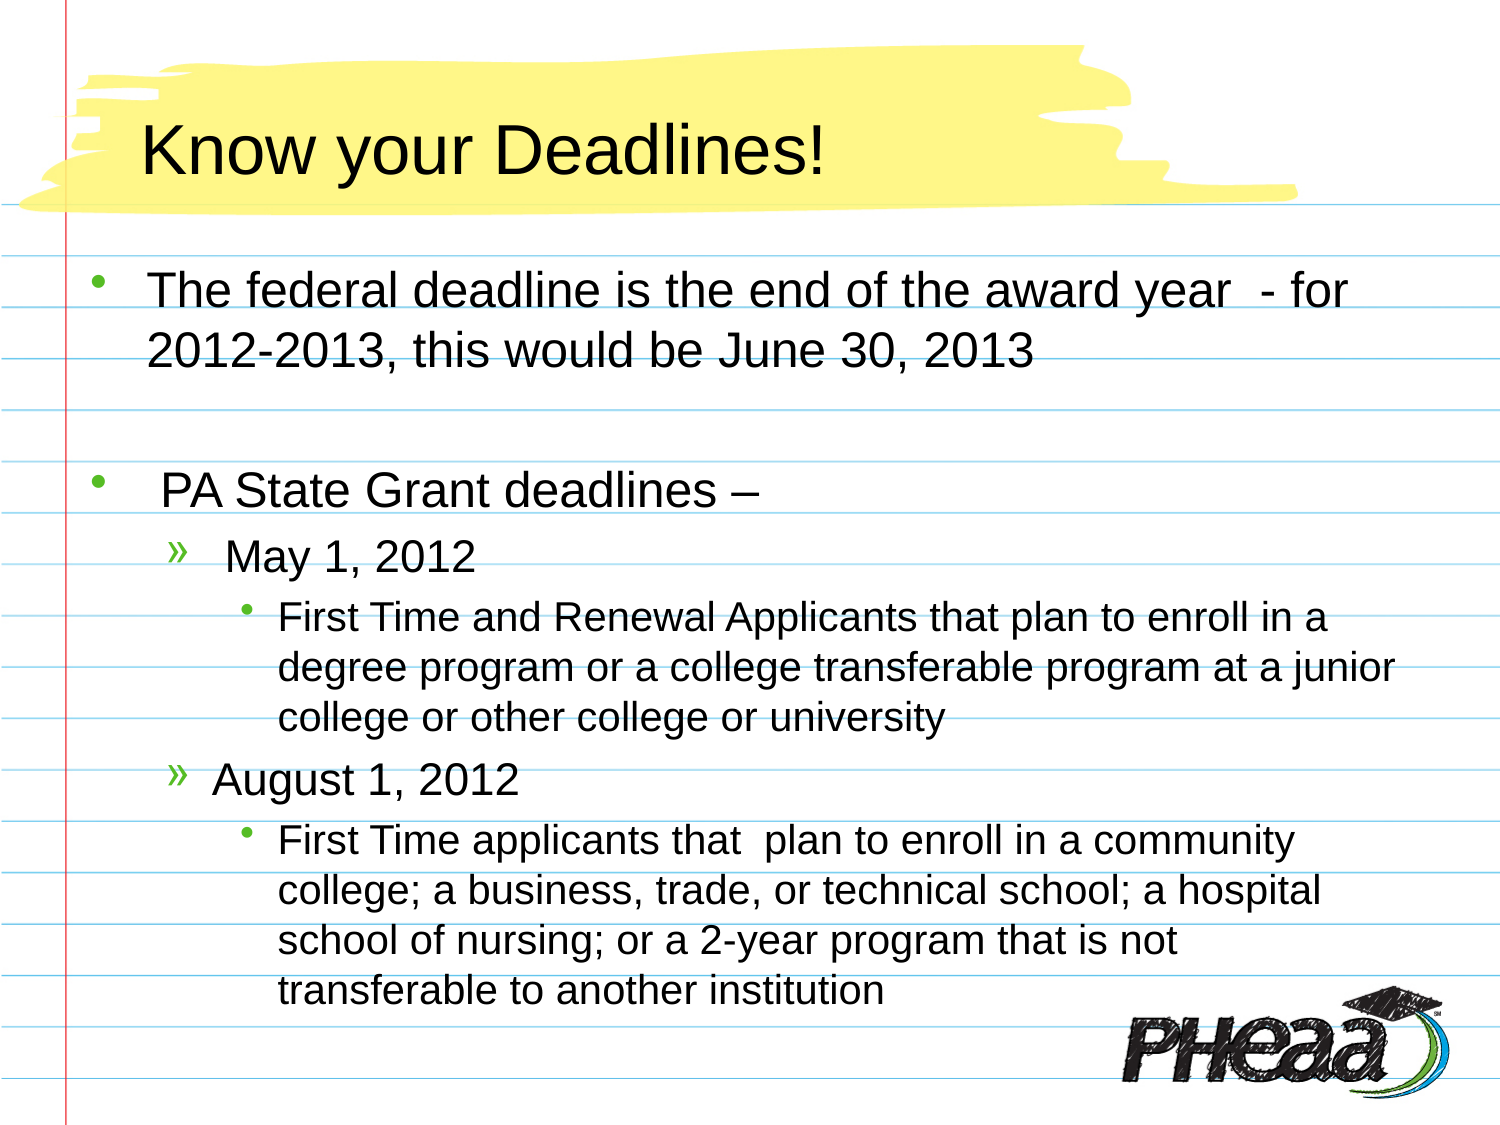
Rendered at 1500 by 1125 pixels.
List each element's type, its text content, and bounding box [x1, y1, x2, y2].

list The federal deadline is the end of the award year - for 2012-2013, this would be June 30, 2013 PA State Grant deadlines – May 1, 2012 First Time and Renewal Applicants that plan to enroll in a degree program or a college transferable program at a junior college or other college or university August 1, 2012 First Time applicants that plan to enroll in a community college; a business, trade, or technical school; a hospital school of nursing; or a 2-year program that is not transferable to another institution [75, 249, 1425, 1038]
title Know your Deadlines! [125, 87, 1475, 205]
picture [0, 0, 1500, 1125]
